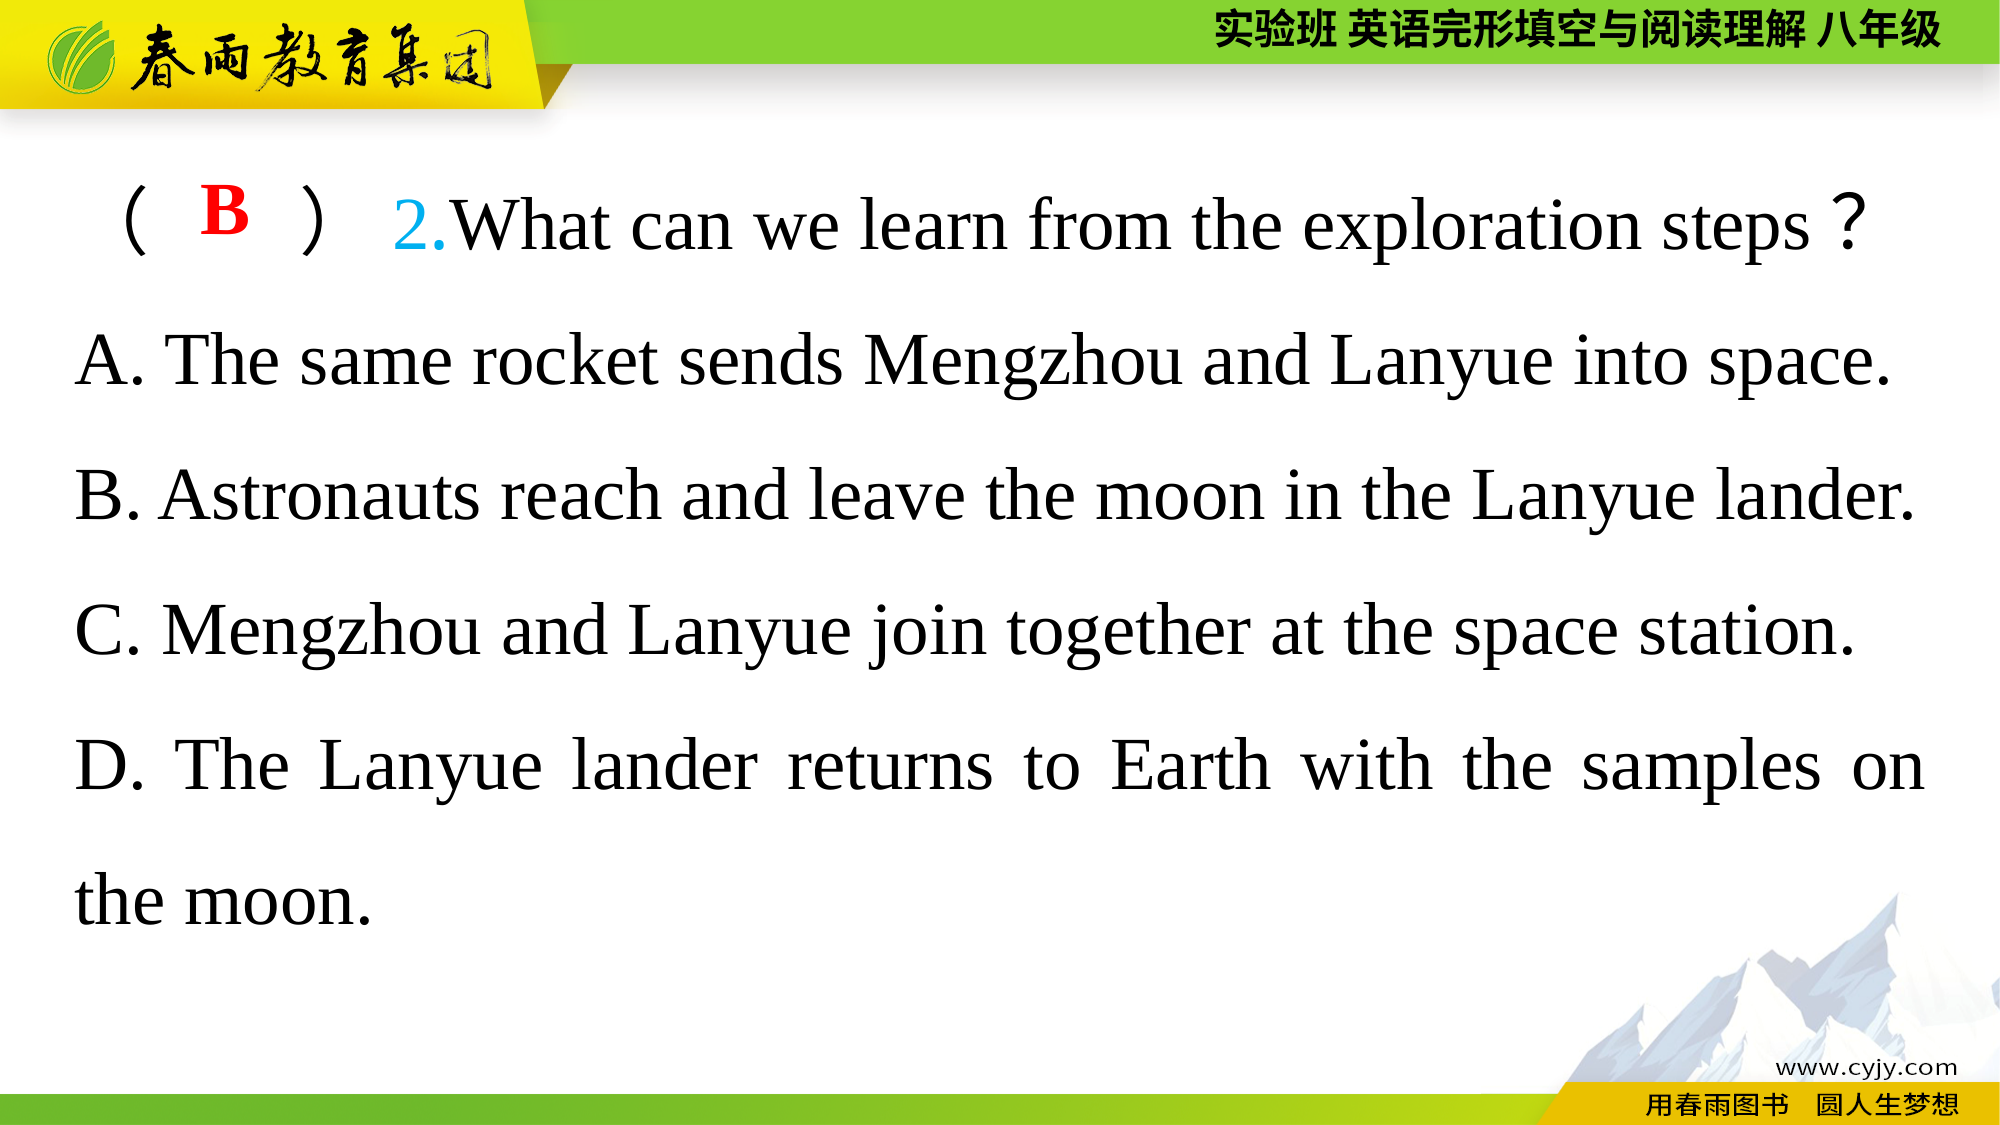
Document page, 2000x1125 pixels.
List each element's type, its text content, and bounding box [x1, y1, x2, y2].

list （ ）2.What can we learn from the exploration steps？ A. The same rocket sends Mengzhou and Lanyue into space. B. Astronauts reach and leave the moon in the Lanyue lander. C. Mengzhou and Lanyue join together at the space station. D. The Lanyue lander returns to Earth with the samples on the moon. [59, 122, 1944, 956]
picture [0, 0, 2000, 1125]
text_box B [185, 151, 266, 257]
